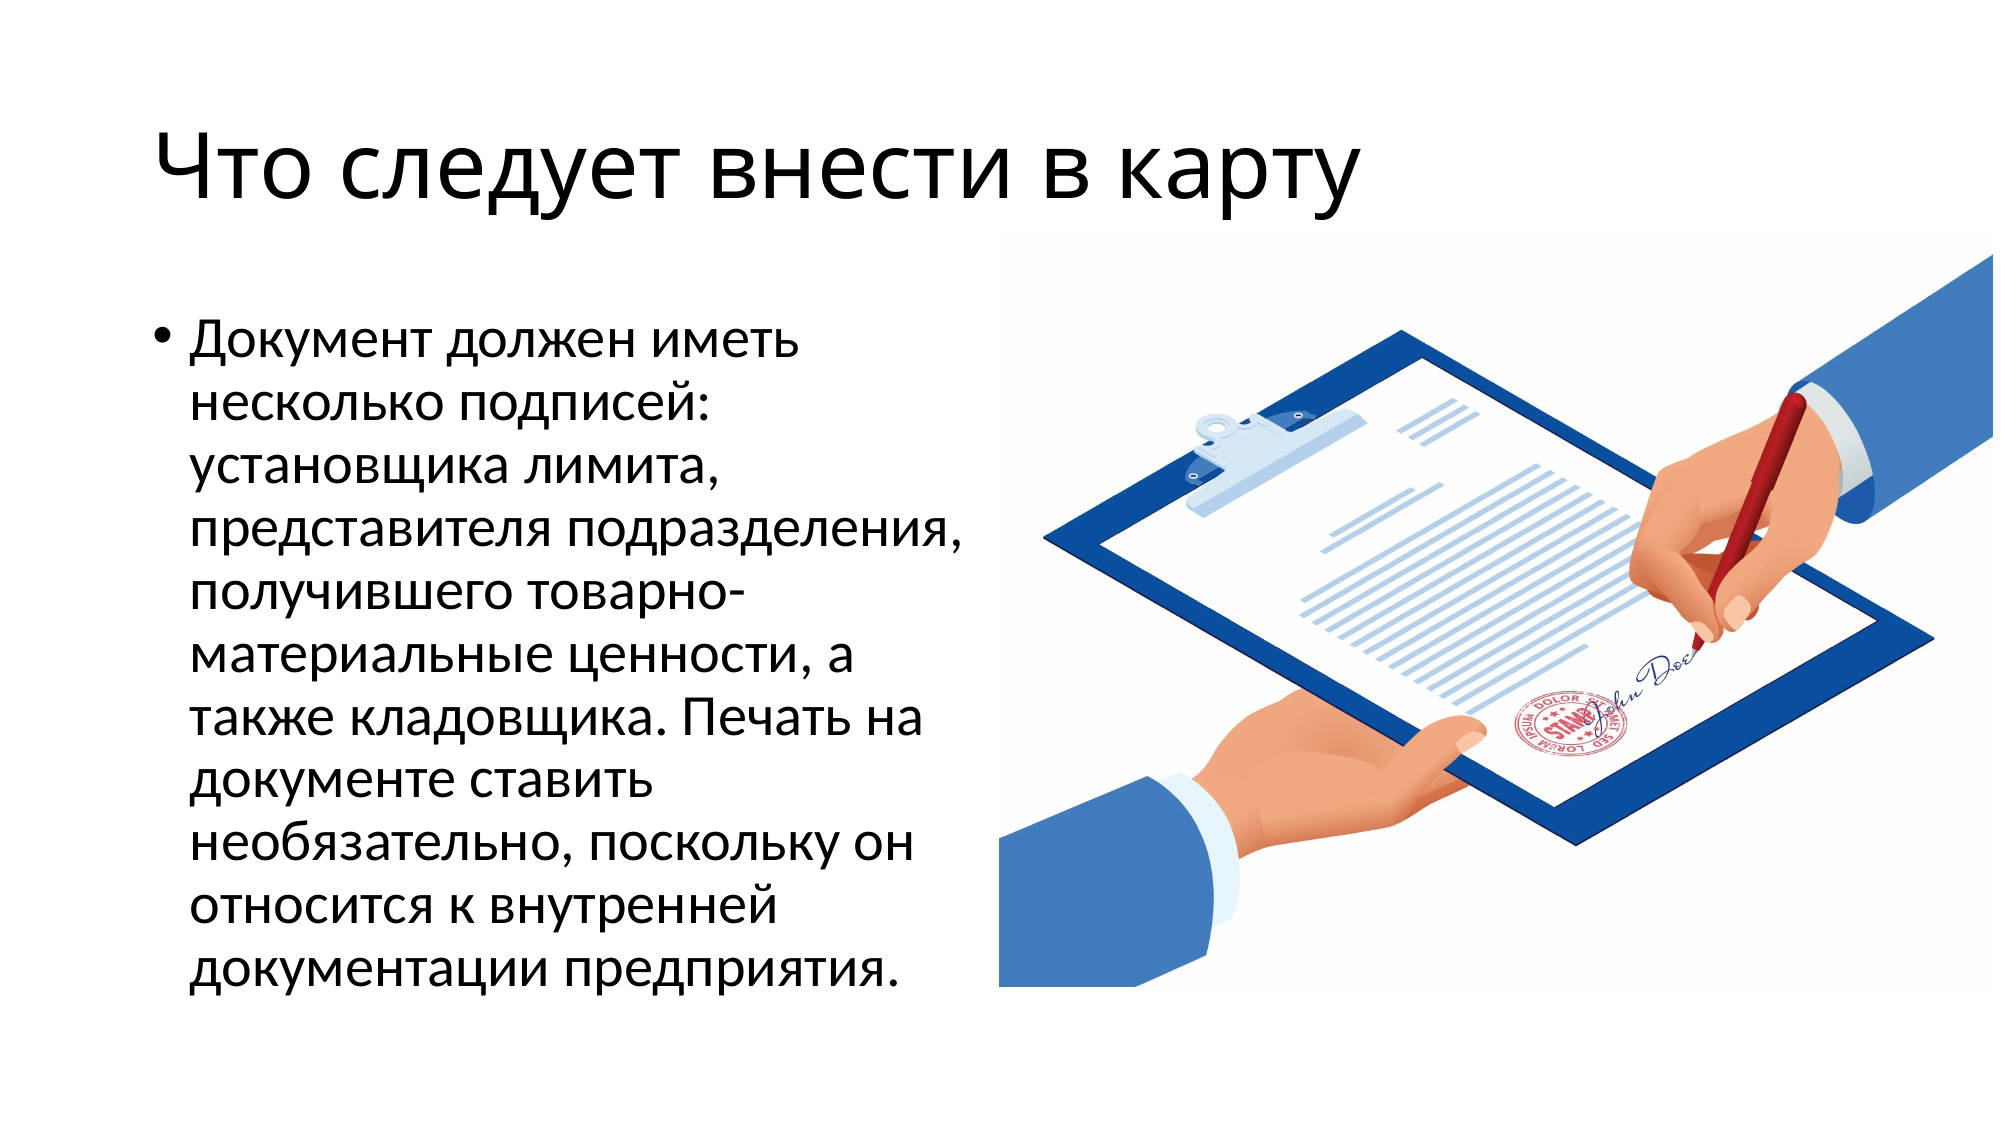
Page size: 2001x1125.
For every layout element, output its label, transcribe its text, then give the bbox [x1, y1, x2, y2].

picture [999, 231, 1993, 987]
title Что следует внести в карту [137, 59, 1863, 278]
list Документ должен иметь несколько подписей: установщика лимита, представителя подразделения, получившего товарно-материальные ценности, а также кладовщика. Печать на документе ставить необязательно, поскольку он относится к внутренней документации предприятия. [137, 299, 1009, 1014]
